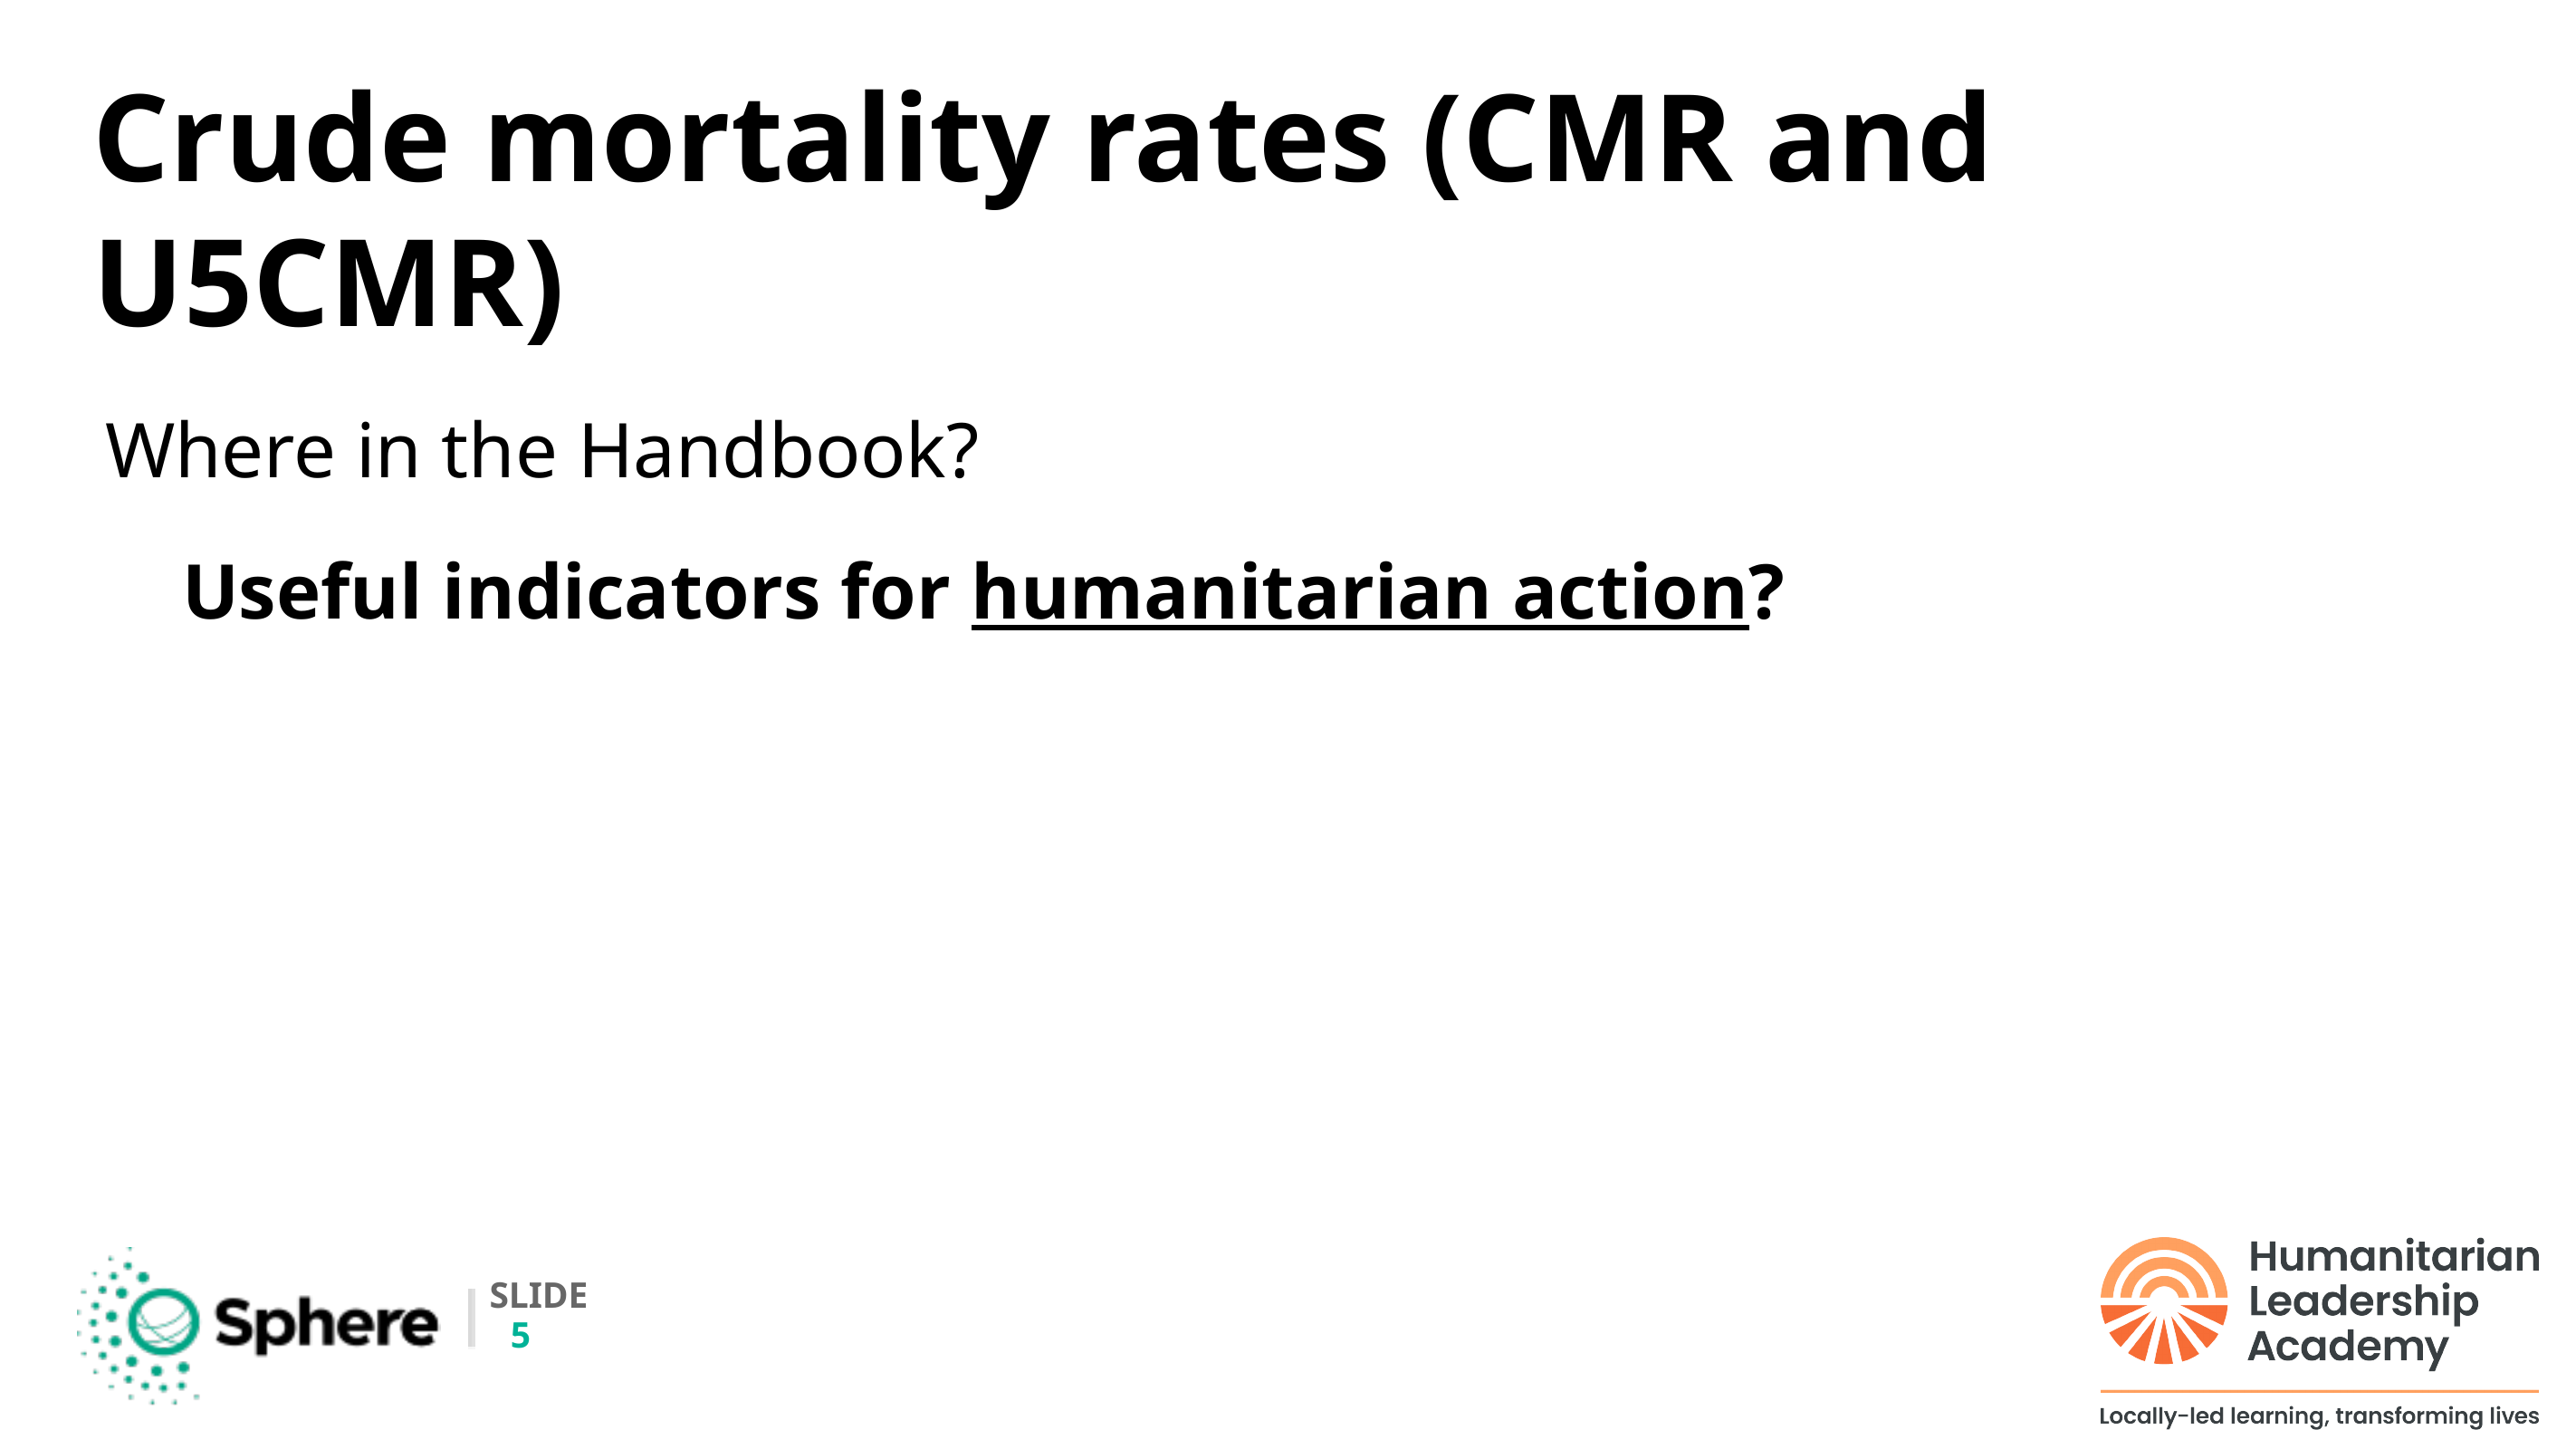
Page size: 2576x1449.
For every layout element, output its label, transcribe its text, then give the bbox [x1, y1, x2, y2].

picture [2101, 1237, 2539, 1431]
title Crude mortality rates (CMR and U5CMR) [85, 53, 2490, 375]
slide_number ‹#› [503, 1305, 562, 1449]
picture [468, 1289, 479, 1349]
picture [77, 1247, 441, 1407]
list Where in the Handbook? Useful indicators for humanitarian action? [97, 254, 2490, 1225]
